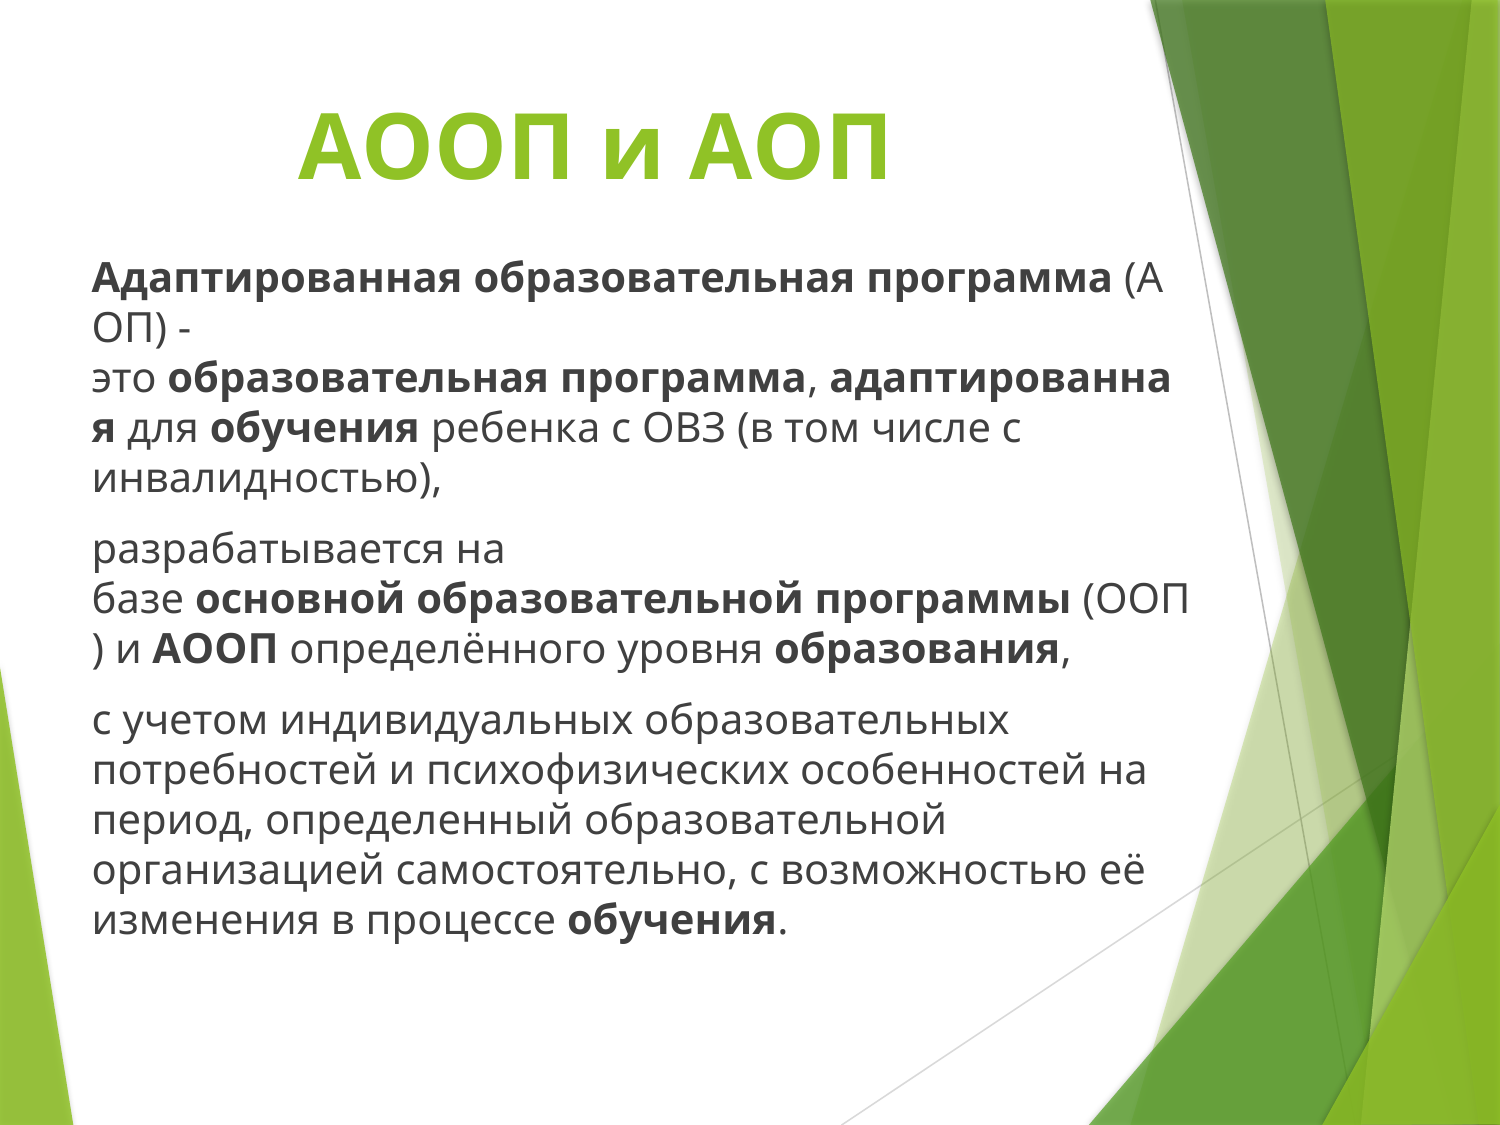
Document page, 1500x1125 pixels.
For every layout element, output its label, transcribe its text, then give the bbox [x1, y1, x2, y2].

list Адаптированная образовательная программа (АОП) - это образовательная программа, адаптированная для обучения ребенка с ОВЗ (в том числе с инвалидностью), разрабатывается на базе основной образовательной программы (ООП) и АООП определённого уровня образования, с учетом индивидуальных образовательных потребностей и психофизических особенностей на период, определенный образовательной организацией самостоятельно, с возможностью её изменения в процессе обучения. [76, 243, 1211, 1035]
title АООП и АОП [29, 66, 1211, 206]
